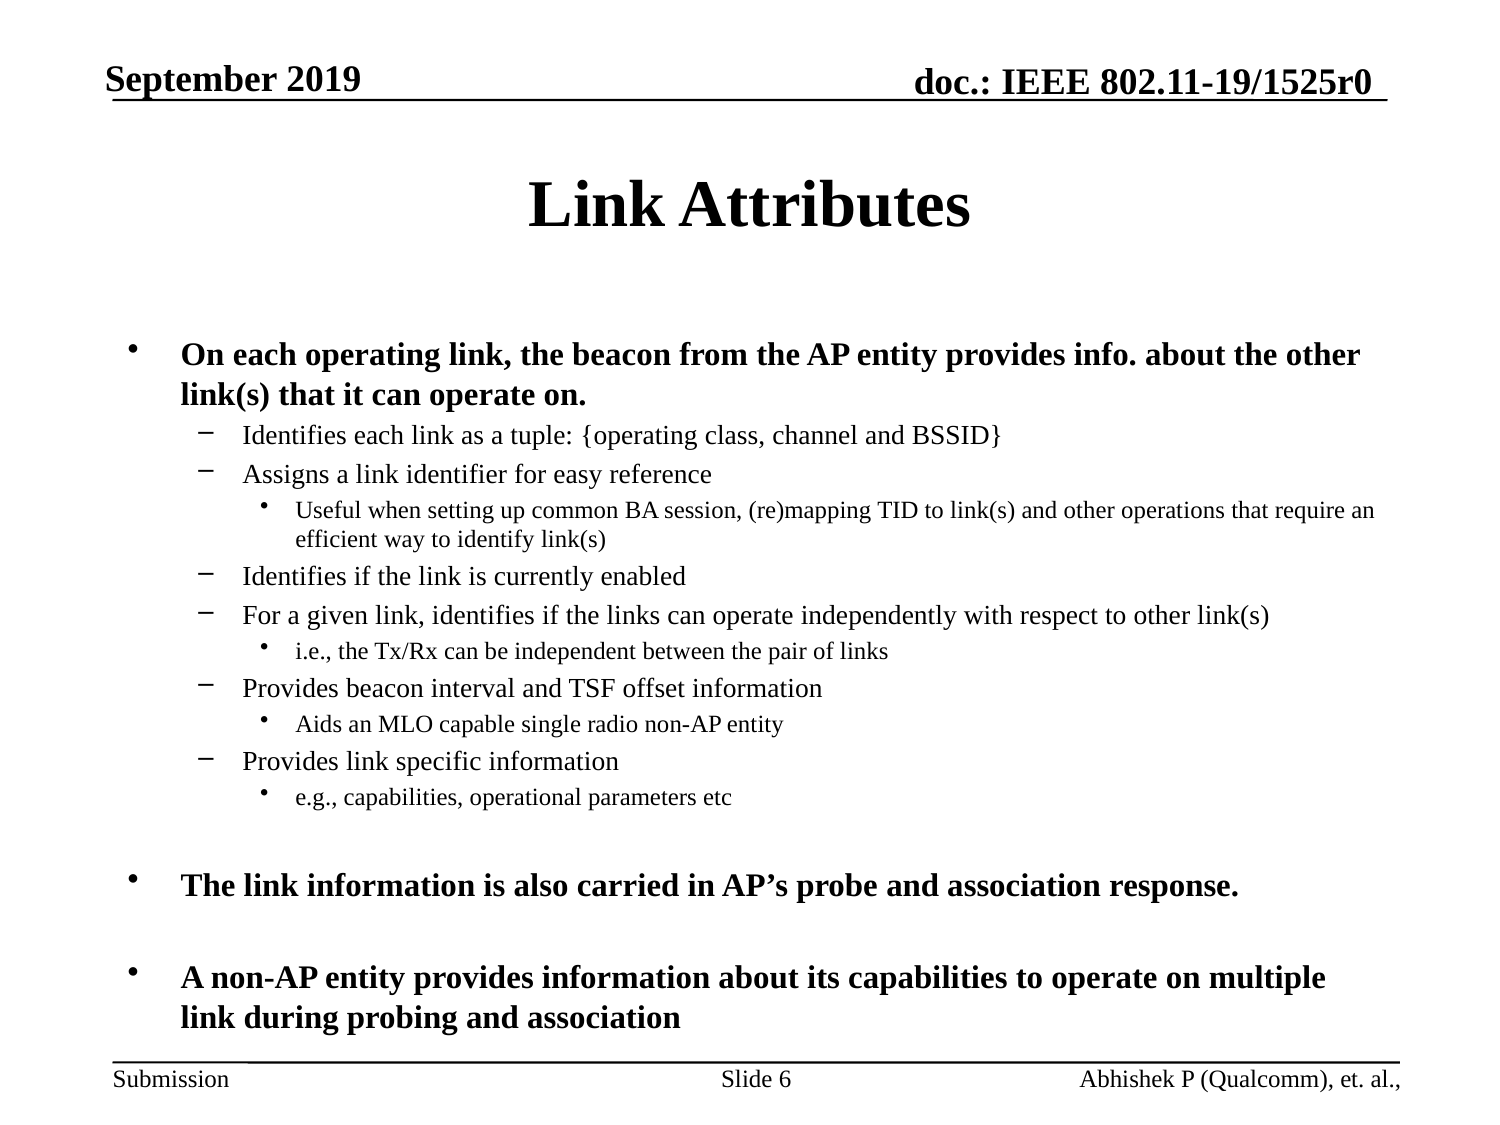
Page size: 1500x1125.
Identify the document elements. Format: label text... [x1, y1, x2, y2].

footer Abhishek P (Qualcomm), et. al., [949, 1061, 1402, 1093]
title Link Attributes [112, 112, 1388, 288]
slide_number Slide 6 [712, 1061, 801, 1093]
list On each operating link, the beacon from the AP entity provides info. about the other link(s) that it can operate on. Identifies each link as a tuple: {operating class, channel and BSSID} Assigns a link identifier for easy reference Useful when setting up common BA session, (re)mapping TID to link(s) and other operations that require an efficient way to identify link(s) Identifies if the link is currently enabled For a given link, identifies if the links can operate independently with respect to other link(s) i.e., the Tx/Rx can be independent between the pair of links Provides beacon interval and TSF offset information Aids an MLO capable single radio non-AP entity Provides link specific information e.g., capabilities, operational parameters etc The link information is also carried in AP’s probe and association response. A non-AP entity provides information about its capabilities to operate on multiple link during probing and association [112, 324, 1402, 1044]
